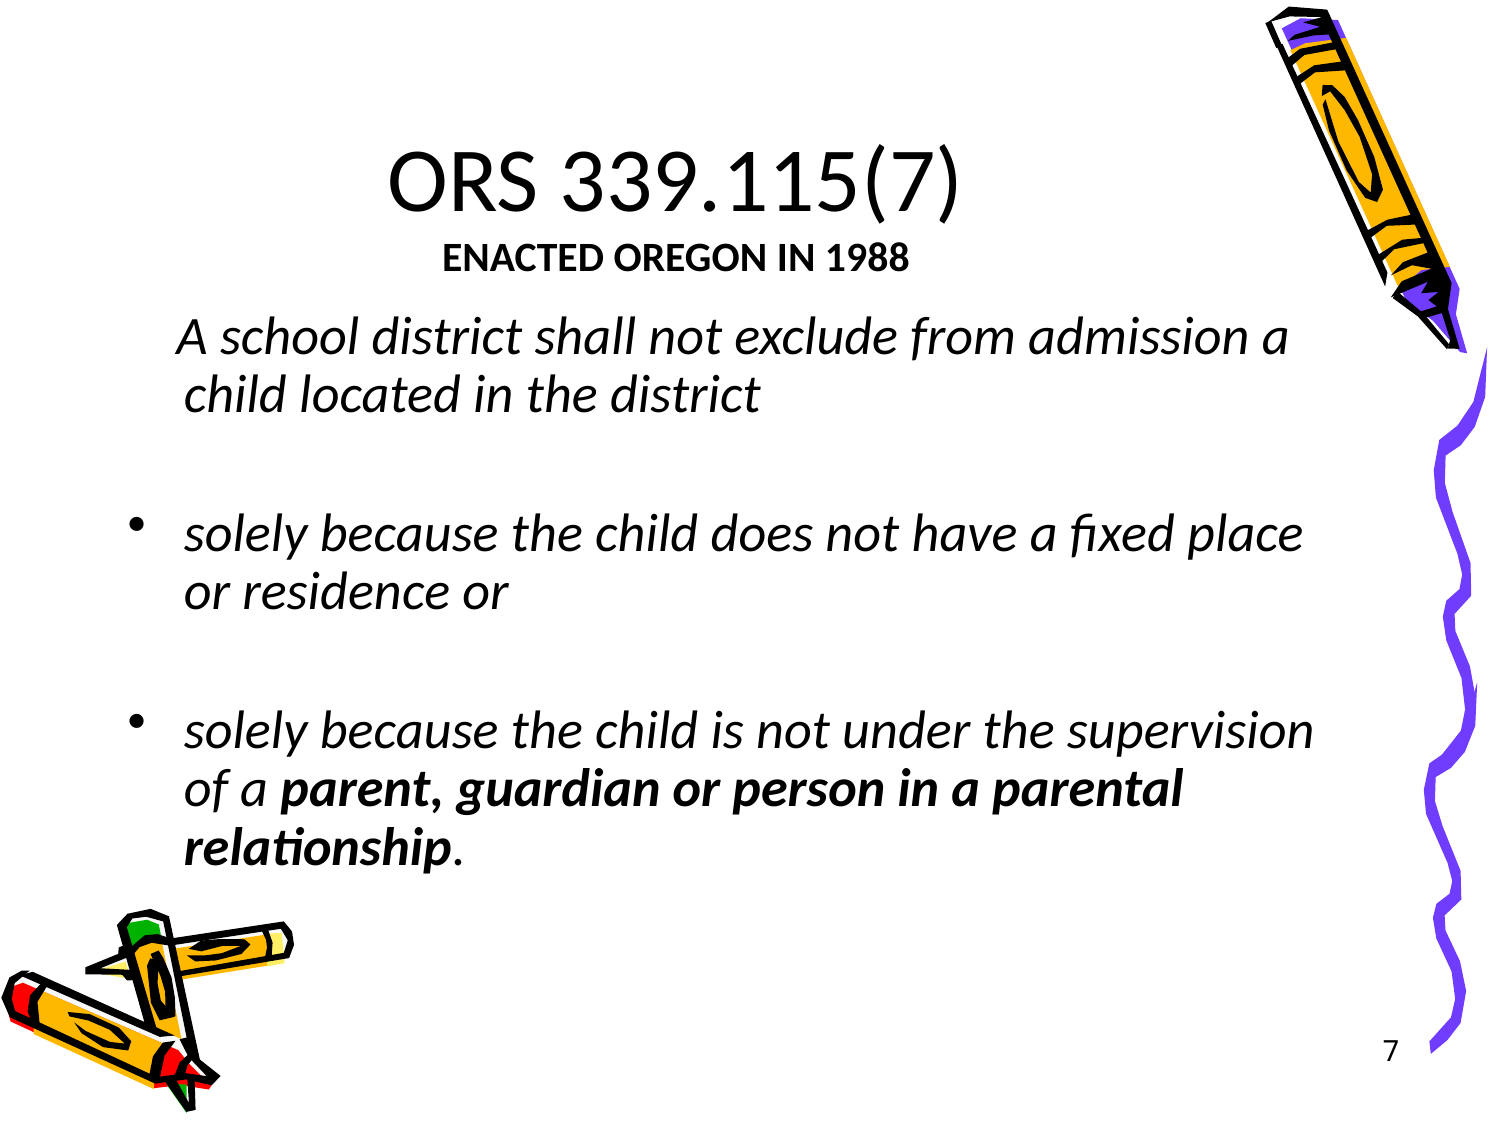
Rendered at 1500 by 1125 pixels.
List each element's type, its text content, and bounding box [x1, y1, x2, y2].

list A school district shall not exclude from admission a child located in the district solely because the child does not have a fixed place or residence or solely because the child is not under the supervision of a parent, guardian or person in a parental relationship. [112, 299, 1376, 901]
title ORS 339.115(7) ENACTED OREGON IN 1988 [112, 24, 1240, 288]
slide_number 7 [1101, 1024, 1415, 1101]
